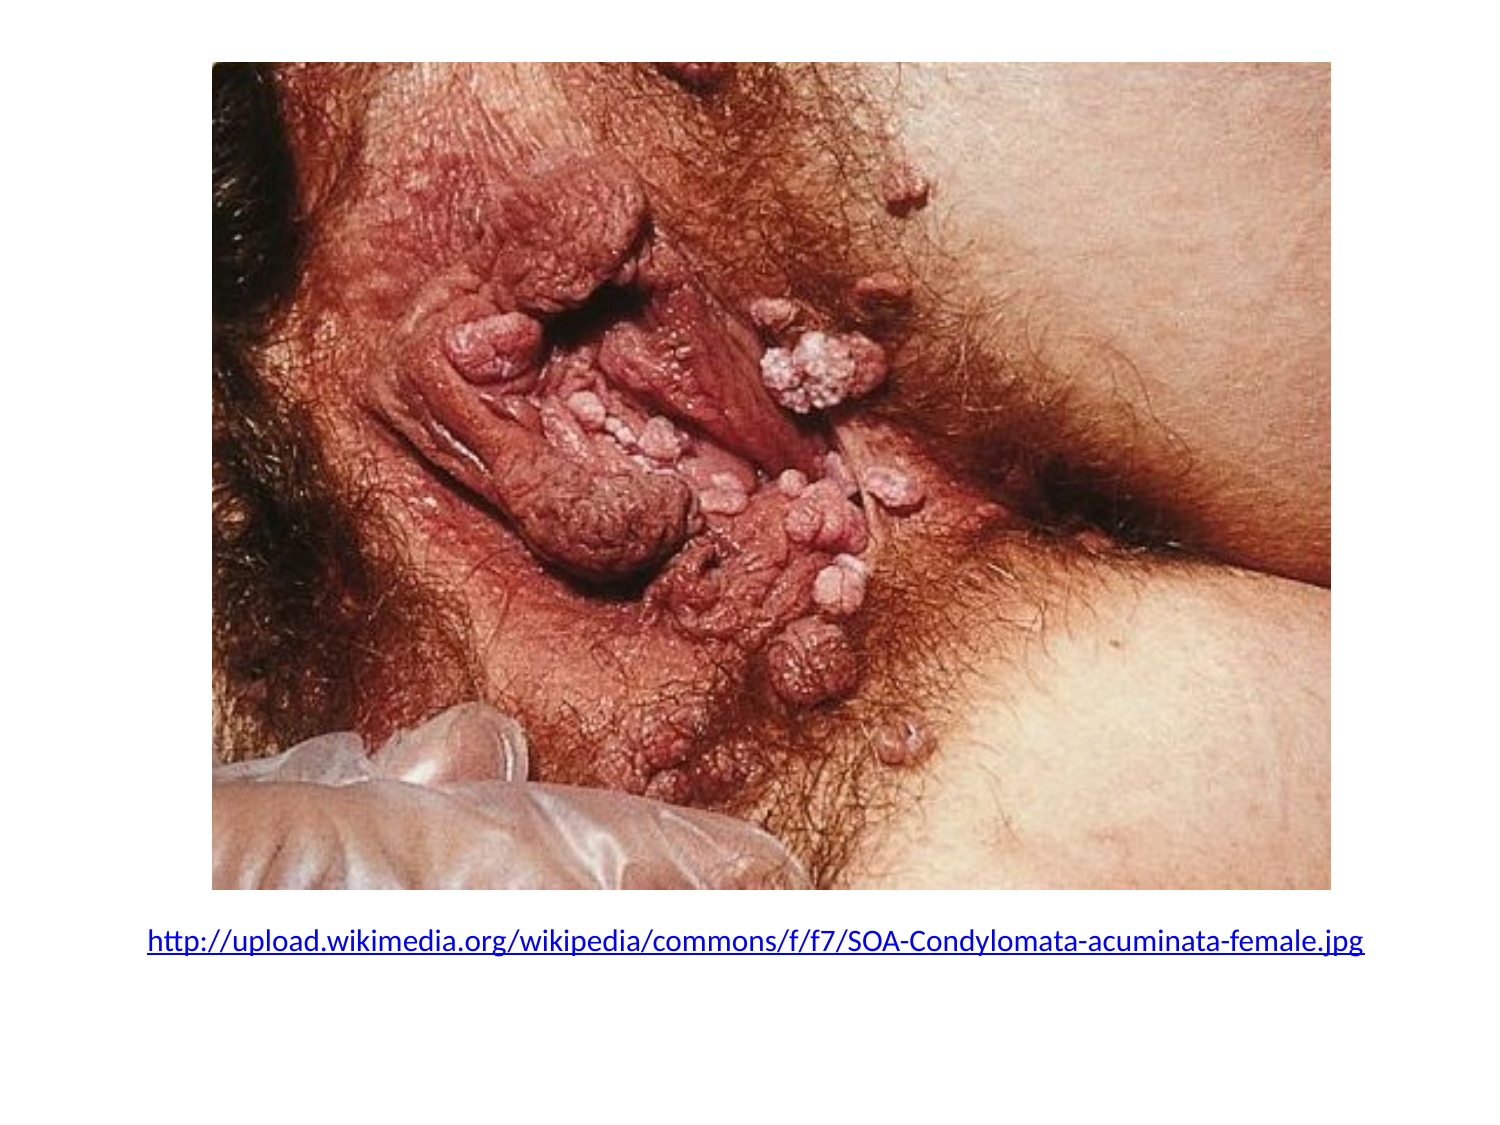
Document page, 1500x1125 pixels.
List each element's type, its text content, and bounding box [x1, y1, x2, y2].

text_box http://upload.wikimedia.org/wikipedia/commons/f/f7/SOA-Condylomata-acuminata-female.jpg [62, 912, 1450, 965]
picture [212, 62, 1331, 890]
